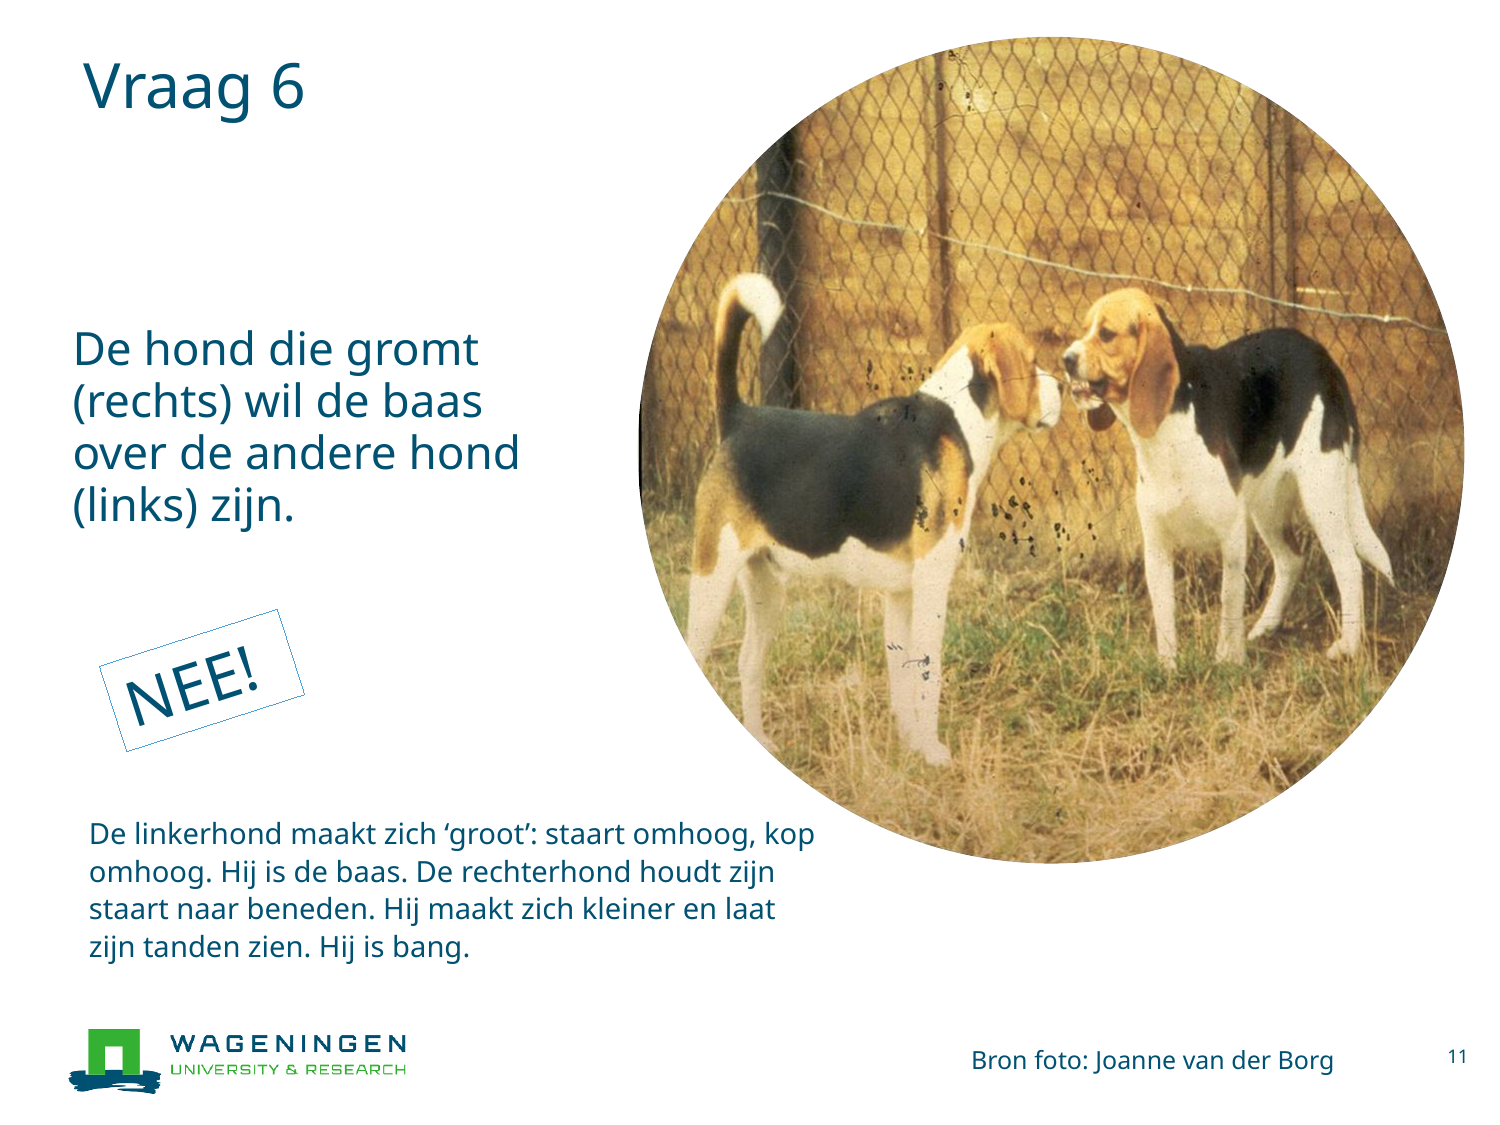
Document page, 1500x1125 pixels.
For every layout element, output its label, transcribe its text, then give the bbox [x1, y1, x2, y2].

slide_number 11 [1424, 1045, 1475, 1073]
picture [0, 0, 1500, 1125]
list De hond die gromt (rechts) wil de baas over de andere hond (links) zijn. [66, 314, 596, 524]
text_box Bron foto: Joanne van der Borg [956, 1029, 1424, 1082]
text_box De linkerhond maakt zich ‘groot’: staart omhoog, kop omhoog. Hij is de baas. De rechterhond houdt zijn staart naar beneden. Hij maakt zich kleiner en laat zijn tanden zien. Hij is bang. [74, 805, 840, 971]
title Vraag 6 [80, 37, 635, 175]
text_box NEE! [99, 609, 305, 752]
